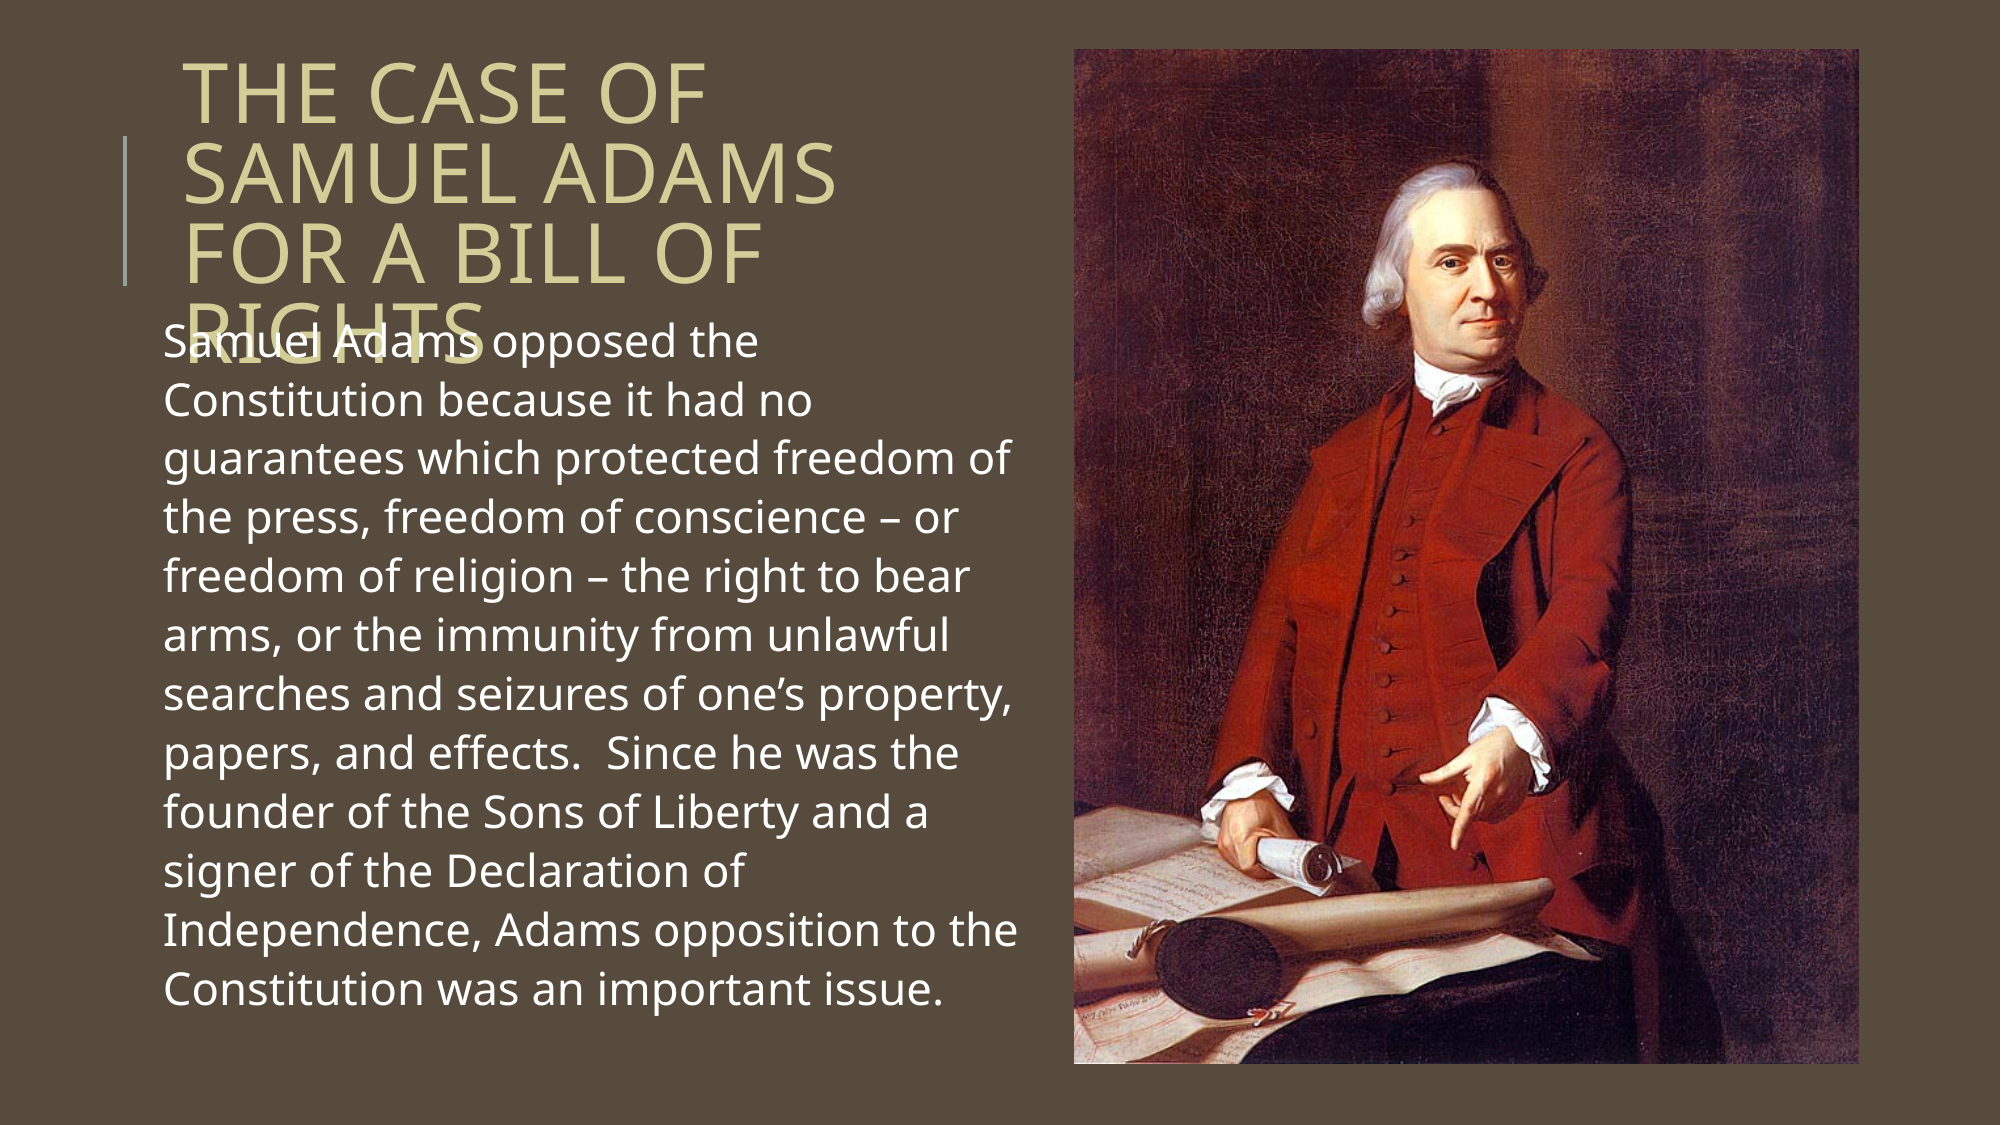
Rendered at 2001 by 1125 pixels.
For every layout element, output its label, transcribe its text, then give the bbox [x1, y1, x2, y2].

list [1074, 49, 1859, 1064]
list Samuel Adams opposed the Constitution because it had no guarantees which protected freedom of the press, freedom of conscience – or freedom of religion – the right to bear arms, or the immunity from unlawful searches and seizures of one’s property, papers, and effects. Since he was the founder of the Sons of Liberty and a signer of the Declaration of Independence, Adams opposition to the Constitution was an important issue. [147, 299, 1036, 1082]
title The Case of Samuel Adams for a bill of rights [168, 77, 946, 299]
